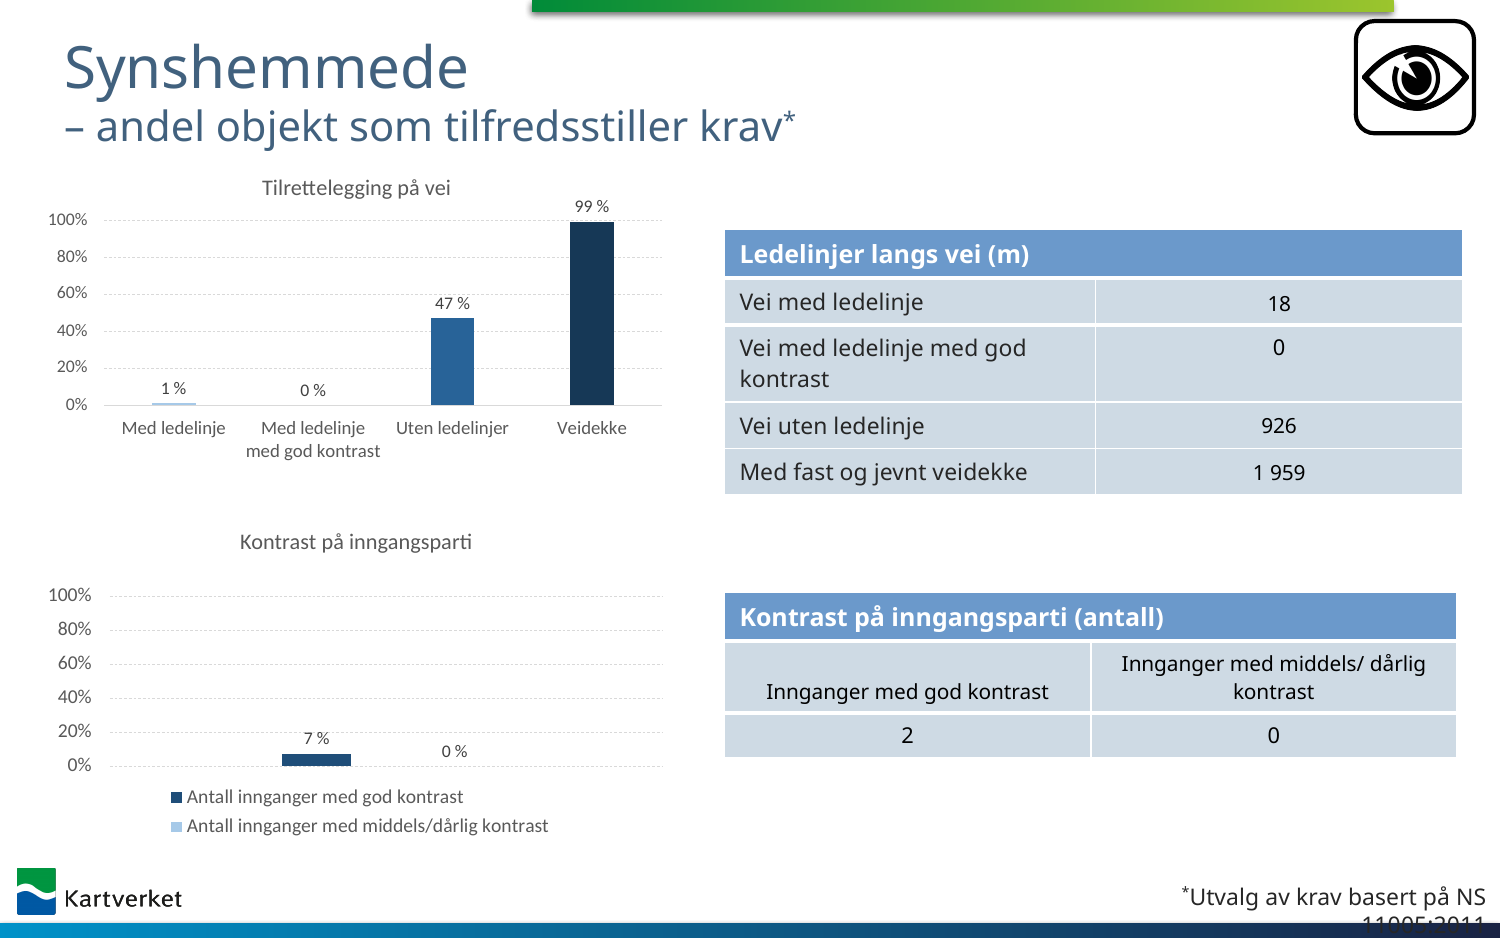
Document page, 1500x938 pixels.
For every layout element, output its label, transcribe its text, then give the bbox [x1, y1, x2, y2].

table_cell Vei uten ledelinje [725, 403, 1095, 448]
table_cell Innganger med middels/ dårlig kontrast [1092, 643, 1456, 711]
table_header Ledelinjer langs vei (m) [725, 230, 1462, 276]
table_header Kontrast på inngangsparti (antall) [725, 593, 1456, 639]
table_cell 926 [1096, 403, 1462, 448]
table_cell Innganger med god kontrast [725, 643, 1090, 711]
table_cell 1 959 [1096, 449, 1462, 494]
table_cell Vei med ledelinje med god kontrast [725, 327, 1095, 401]
picture [41, 166, 673, 492]
table_cell 0 [1096, 327, 1462, 401]
table_cell Vei med ledelinje [725, 280, 1095, 323]
text_box *Utvalg av krav basert på NS 11005:2011 [1068, 873, 1500, 938]
picture [41, 520, 673, 846]
table_cell 2 [725, 715, 1090, 757]
table_cell Med fast og jevnt veidekke [725, 449, 1095, 494]
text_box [1355, 20, 1475, 134]
text_box Synshemmede – andel objekt som tilfredsstiller krav* [49, 24, 1431, 158]
table_cell 18 [1096, 280, 1462, 323]
table_cell 0 [1092, 715, 1456, 757]
